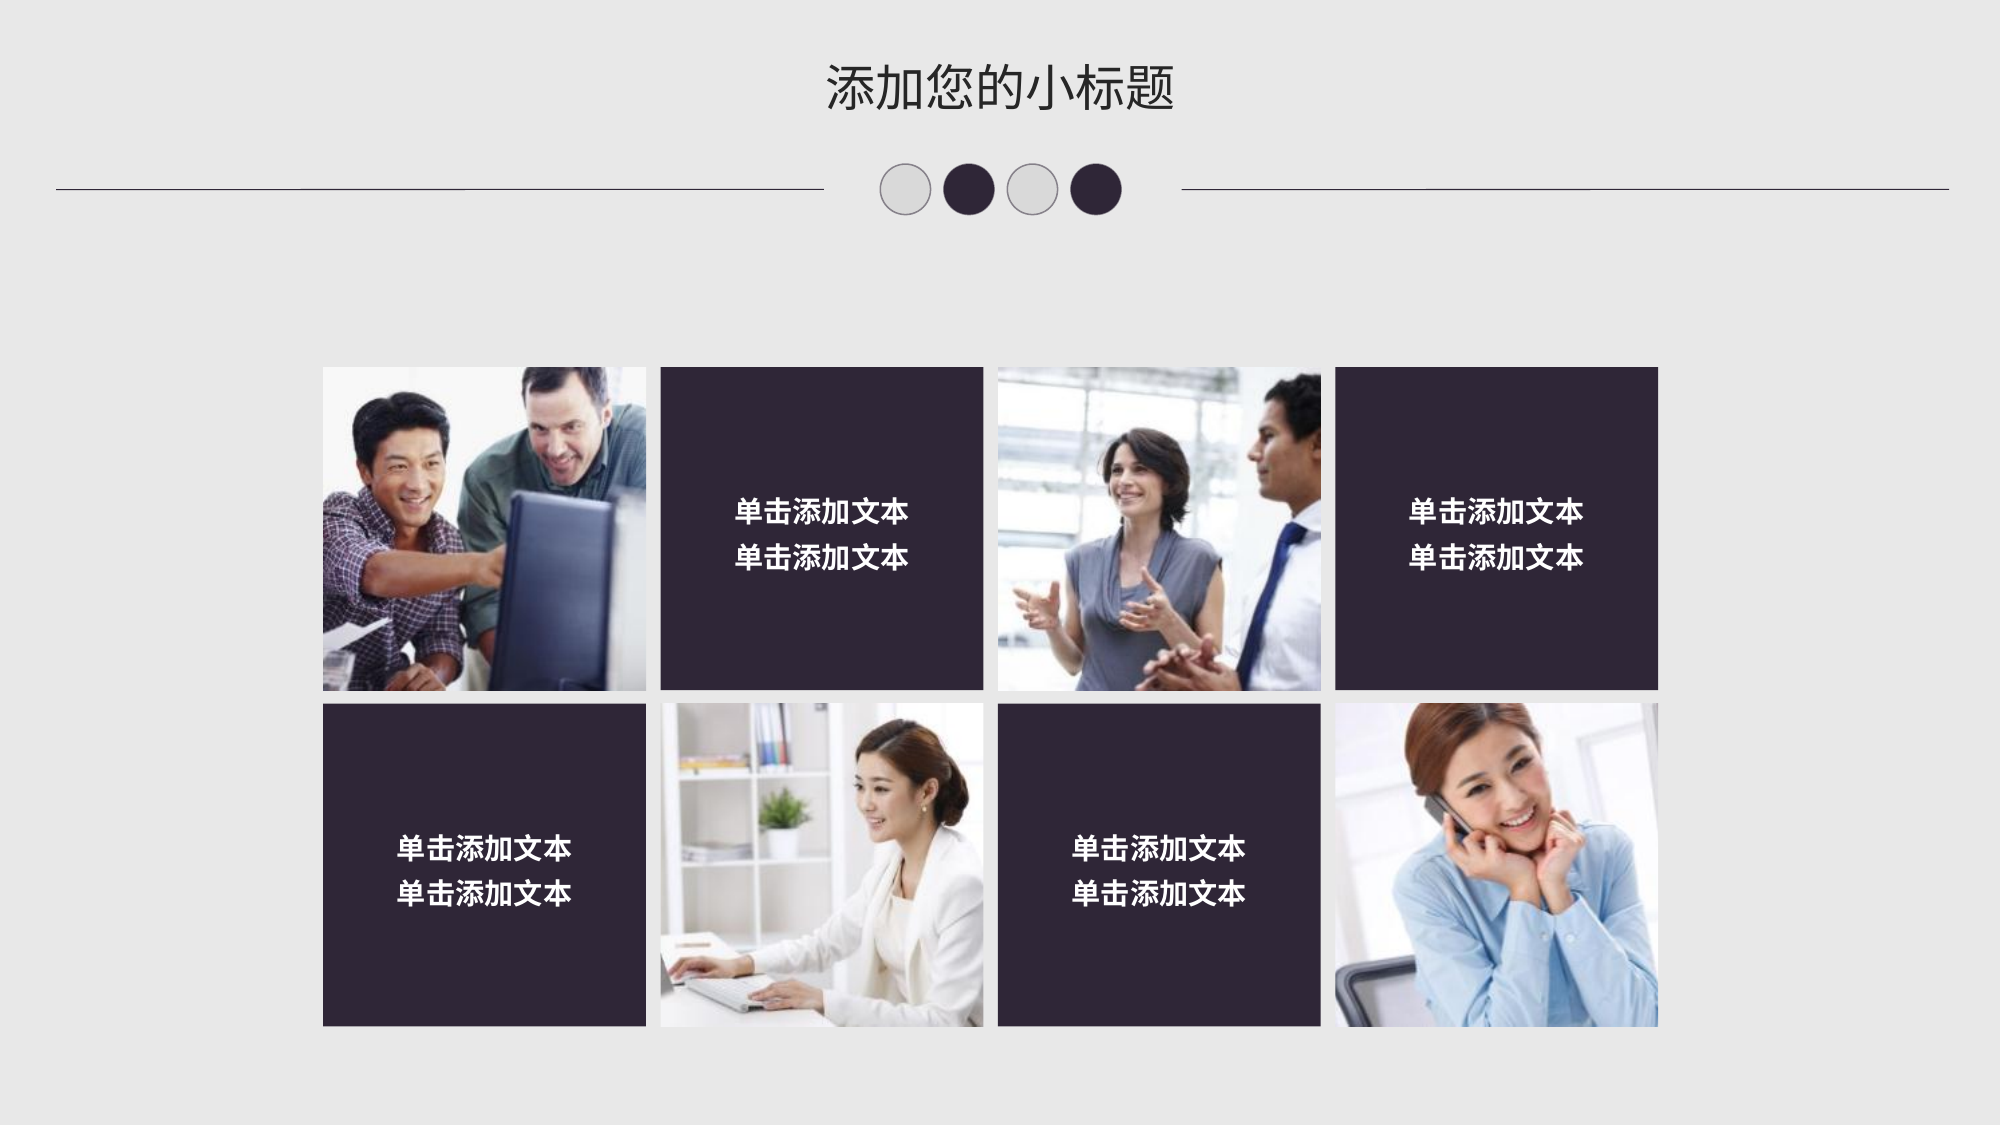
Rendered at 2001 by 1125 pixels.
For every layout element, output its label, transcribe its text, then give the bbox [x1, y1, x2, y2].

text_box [323, 703, 646, 1027]
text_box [660, 367, 984, 691]
text_box 添加您的小标题 [810, 49, 1190, 124]
picture [997, 367, 1321, 691]
picture [323, 367, 647, 691]
picture [1335, 703, 1659, 1027]
picture [660, 703, 984, 1027]
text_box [997, 703, 1321, 1027]
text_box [1335, 367, 1659, 691]
